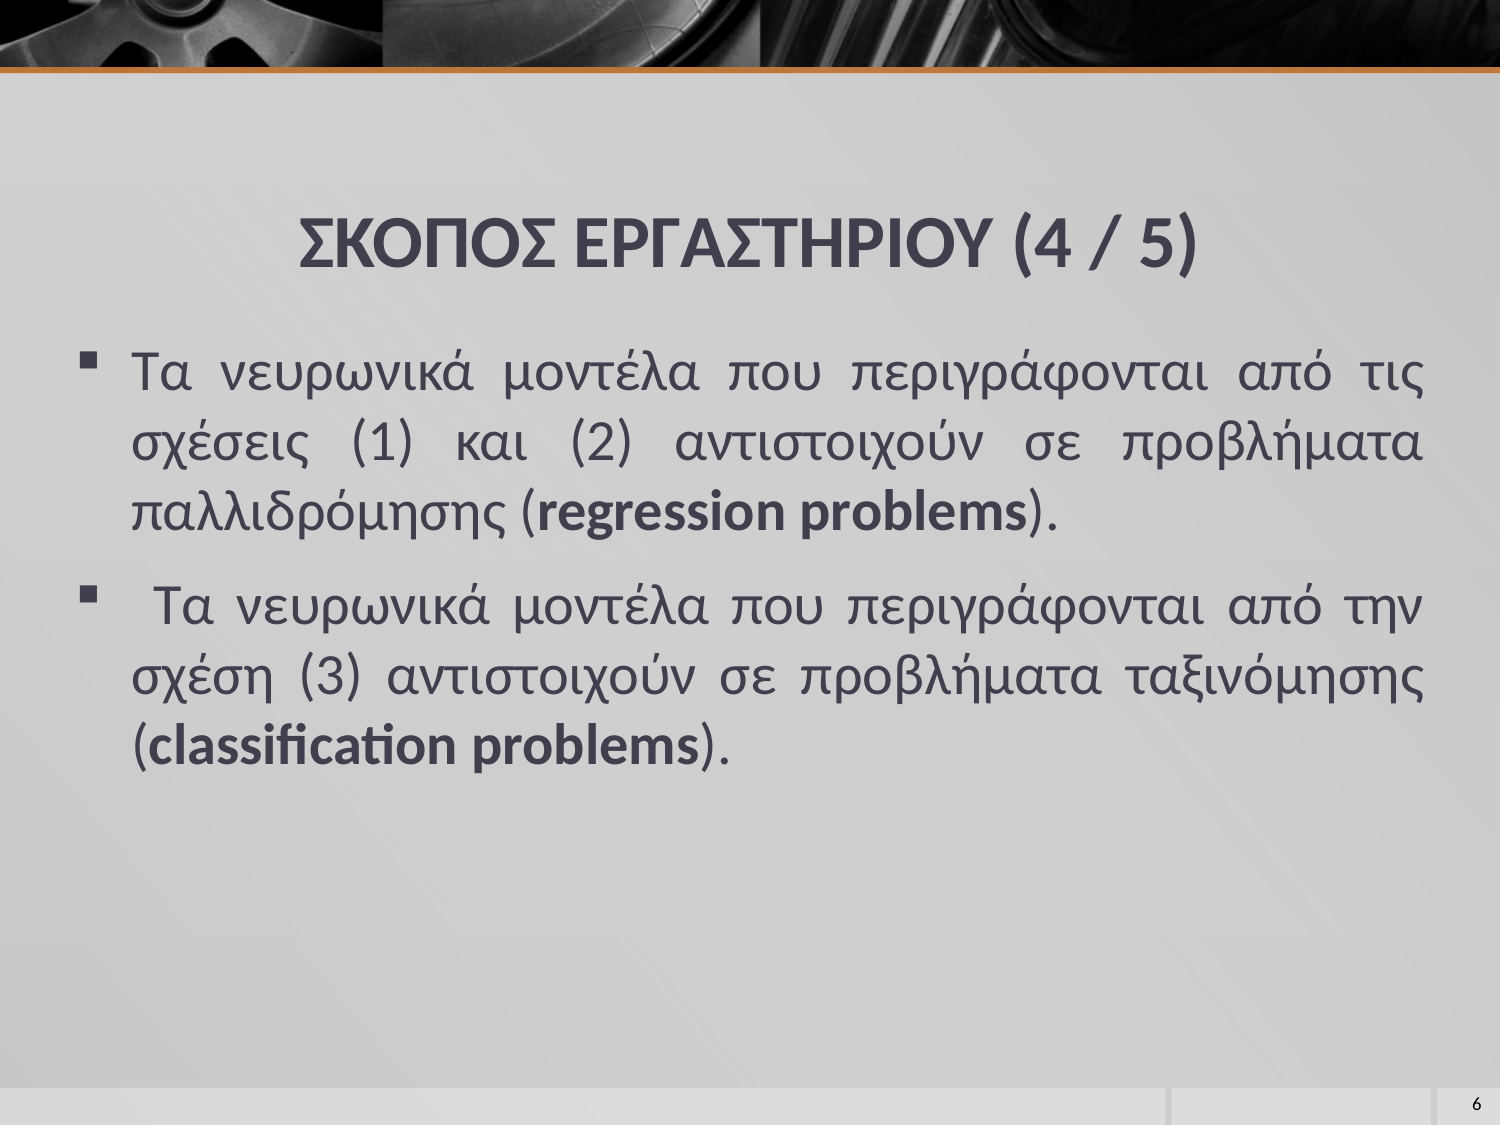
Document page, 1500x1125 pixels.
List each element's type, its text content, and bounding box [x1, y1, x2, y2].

title ΣΚΟΠΟΣ ΕΡΓΑΣΤΗΡΙΟΥ (4 / 5) [75, 162, 1425, 313]
list Τα νευρωνικά μοντέλα που περιγράφονται από τις σχέσεις (1) και (2) αντιστοιχούν σε προβλήματα παλλιδρόμησης (regression problems). Τα νευρωνικά μοντέλα που περιγράφονται από την σχέση (3) αντιστοιχούν σε προβλήματα ταξινόμησης (classification problems). [75, 324, 1425, 1005]
slide_number 6 [1434, 1084, 1497, 1122]
picture [0, 0, 1500, 67]
